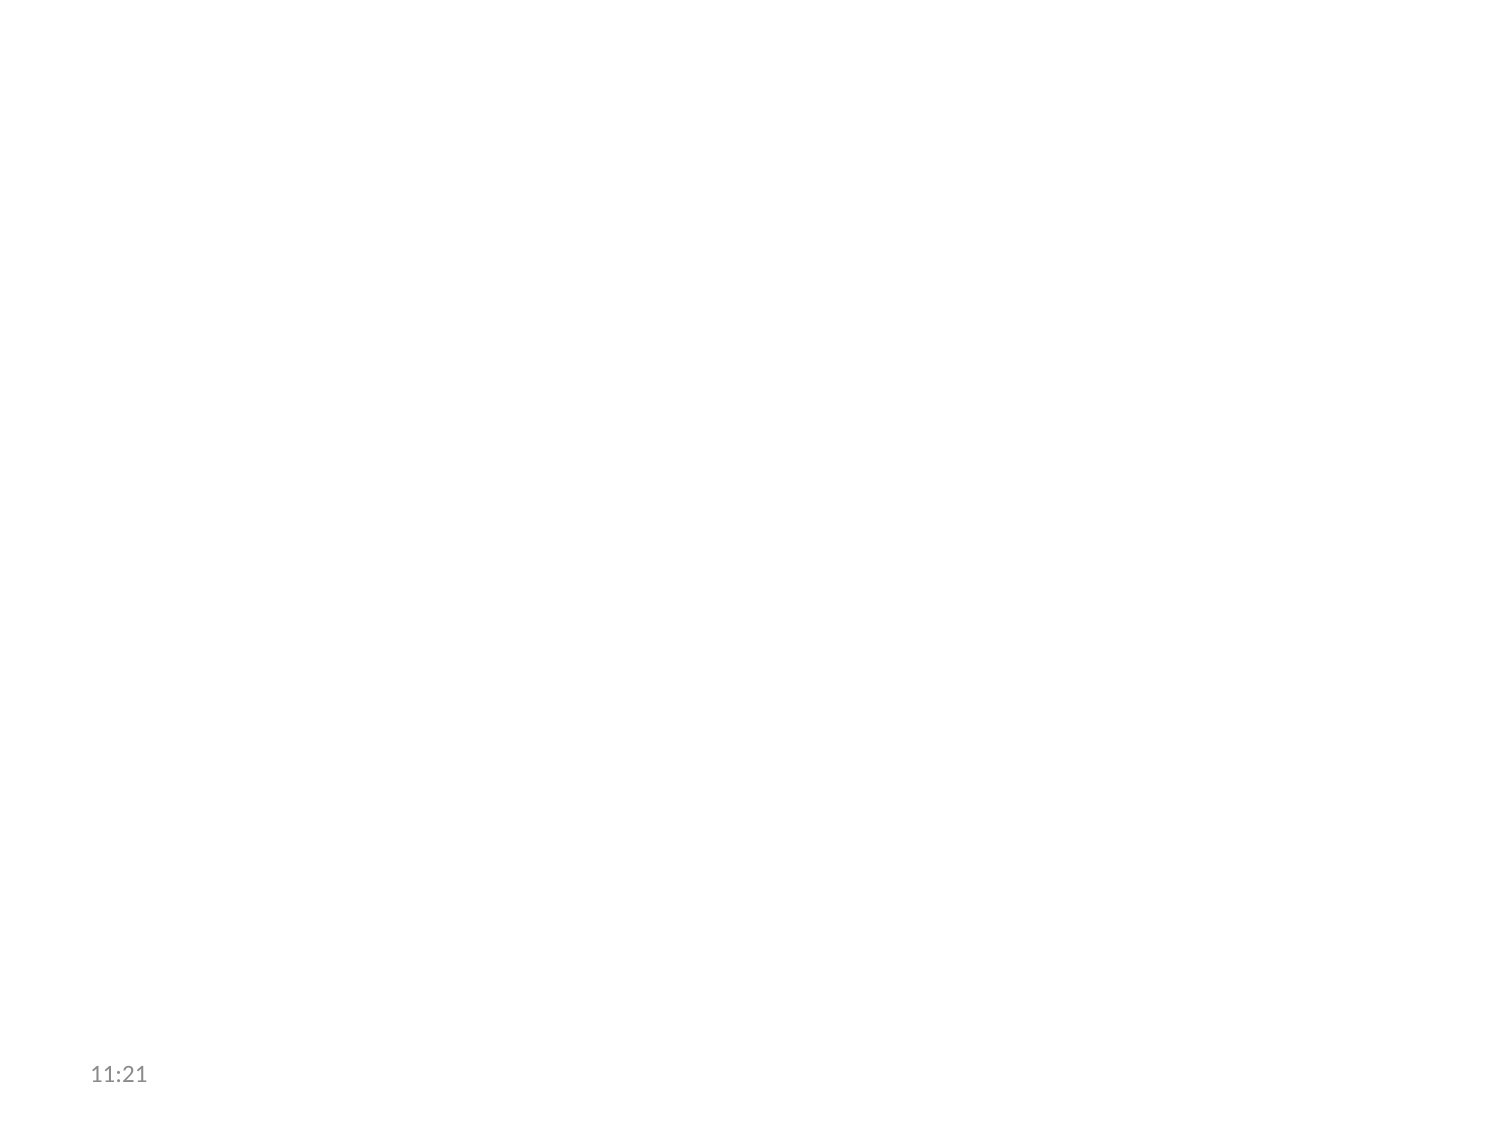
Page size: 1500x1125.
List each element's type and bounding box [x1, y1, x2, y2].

slide_number [75, 1042, 425, 1103]
